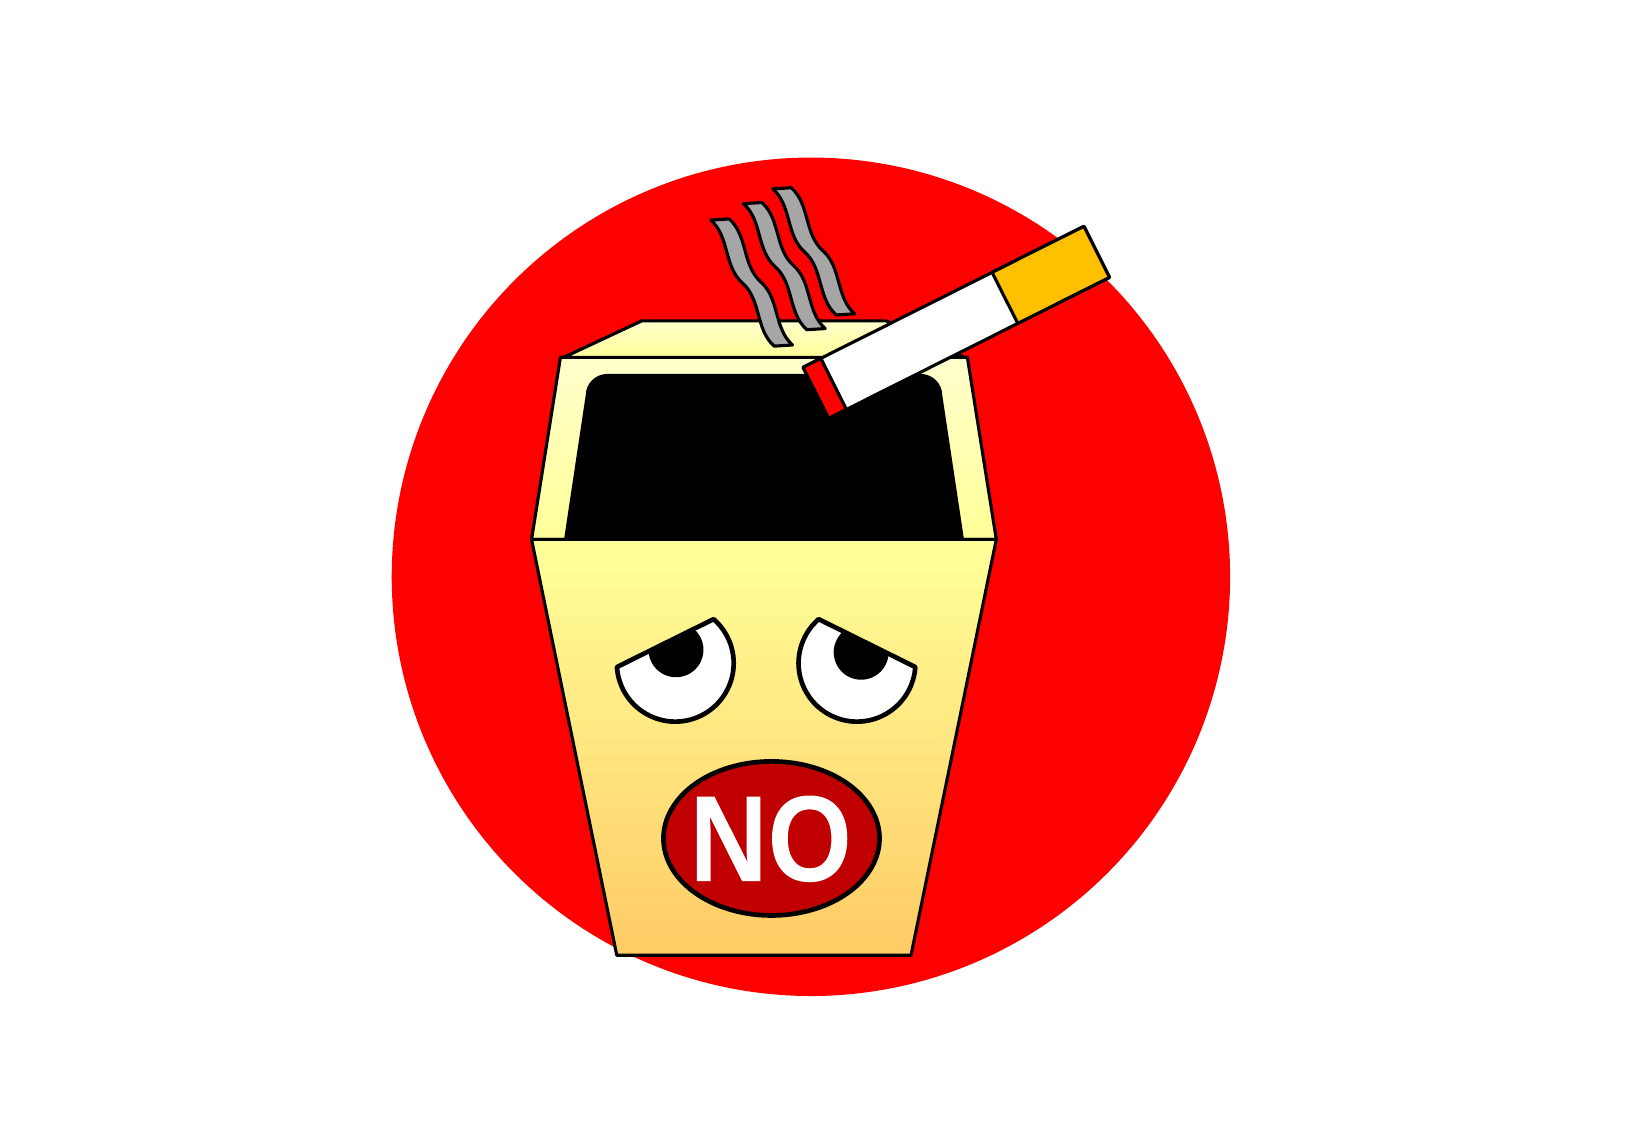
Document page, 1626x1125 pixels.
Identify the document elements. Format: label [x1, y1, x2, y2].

text_box [391, 133, 1231, 997]
